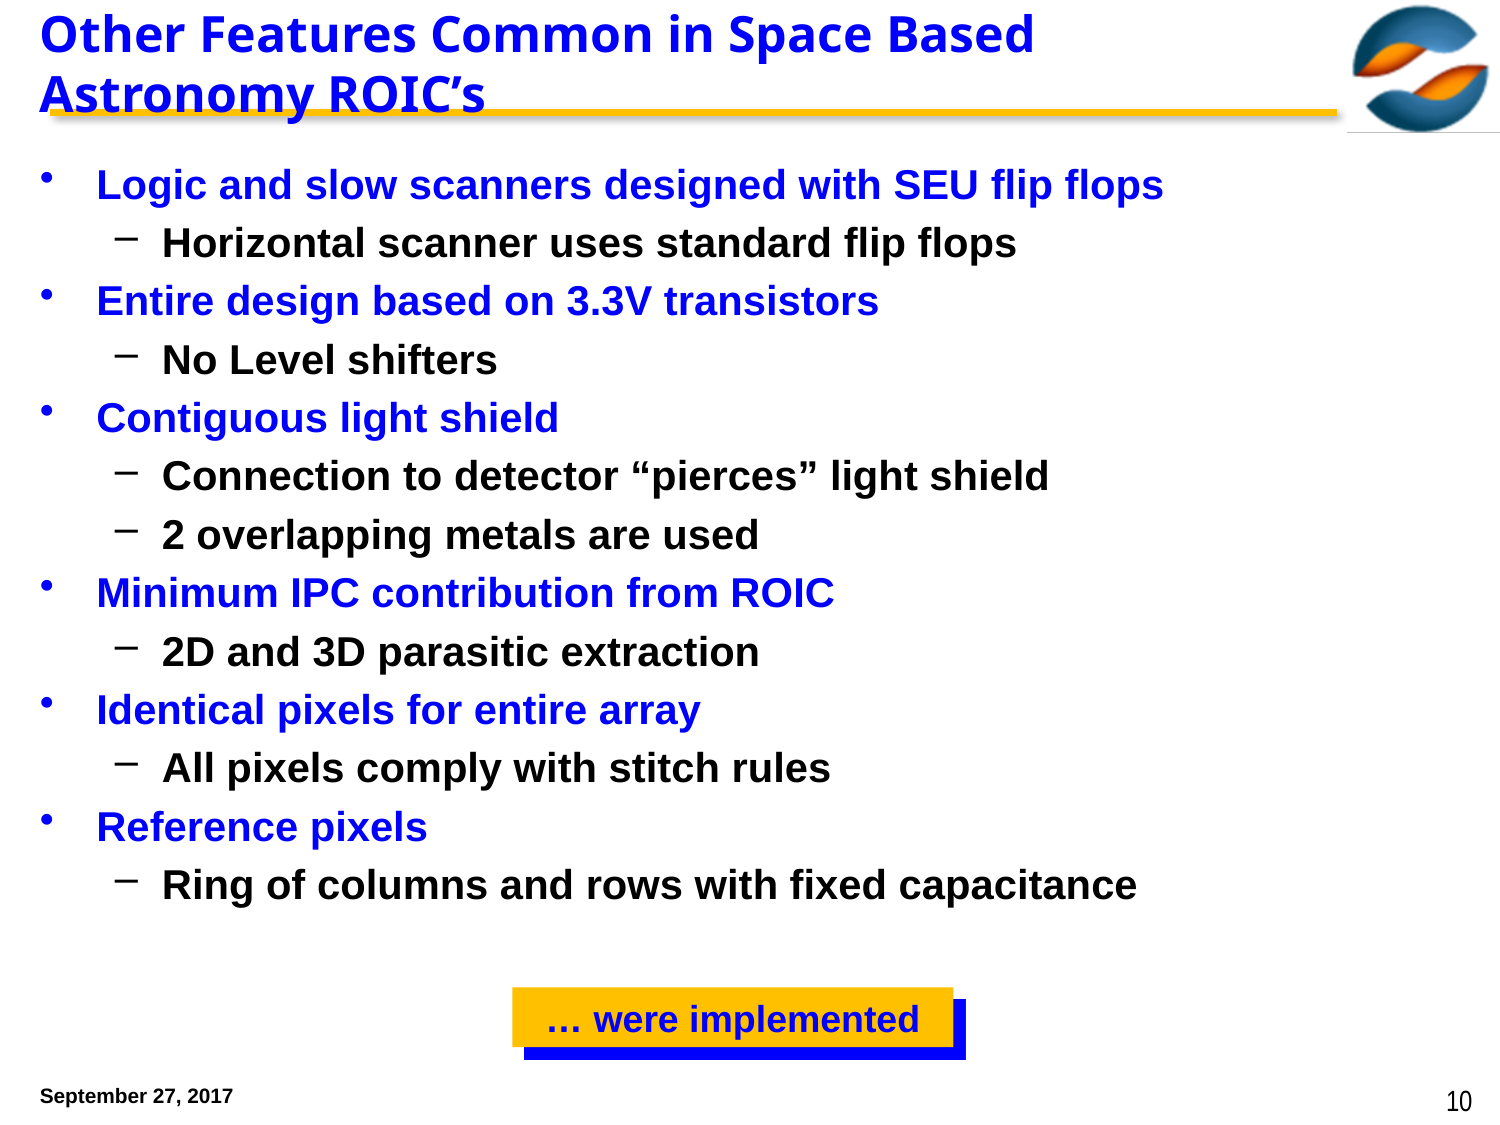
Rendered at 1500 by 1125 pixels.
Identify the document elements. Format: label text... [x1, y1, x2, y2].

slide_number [24, 1074, 250, 1113]
picture [1347, 0, 1500, 138]
slide_number 10 [1412, 1074, 1488, 1125]
list Logic and slow scanners designed with SEU flip flops Horizontal scanner uses standard flip flops Entire design based on 3.3V transistors No Level shifters Contiguous light shield Connection to detector “pierces” light shield 2 overlapping metals are used Minimum IPC contribution from ROIC 2D and 3D parasitic extraction Identical pixels for entire array All pixels comply with stitch rules Reference pixels Ring of columns and rows with fixed capacitance [24, 149, 1425, 950]
title Other Features Common in Space Based Astronomy ROIC’s [24, 24, 1338, 100]
text_box … were implemented [512, 987, 954, 1048]
